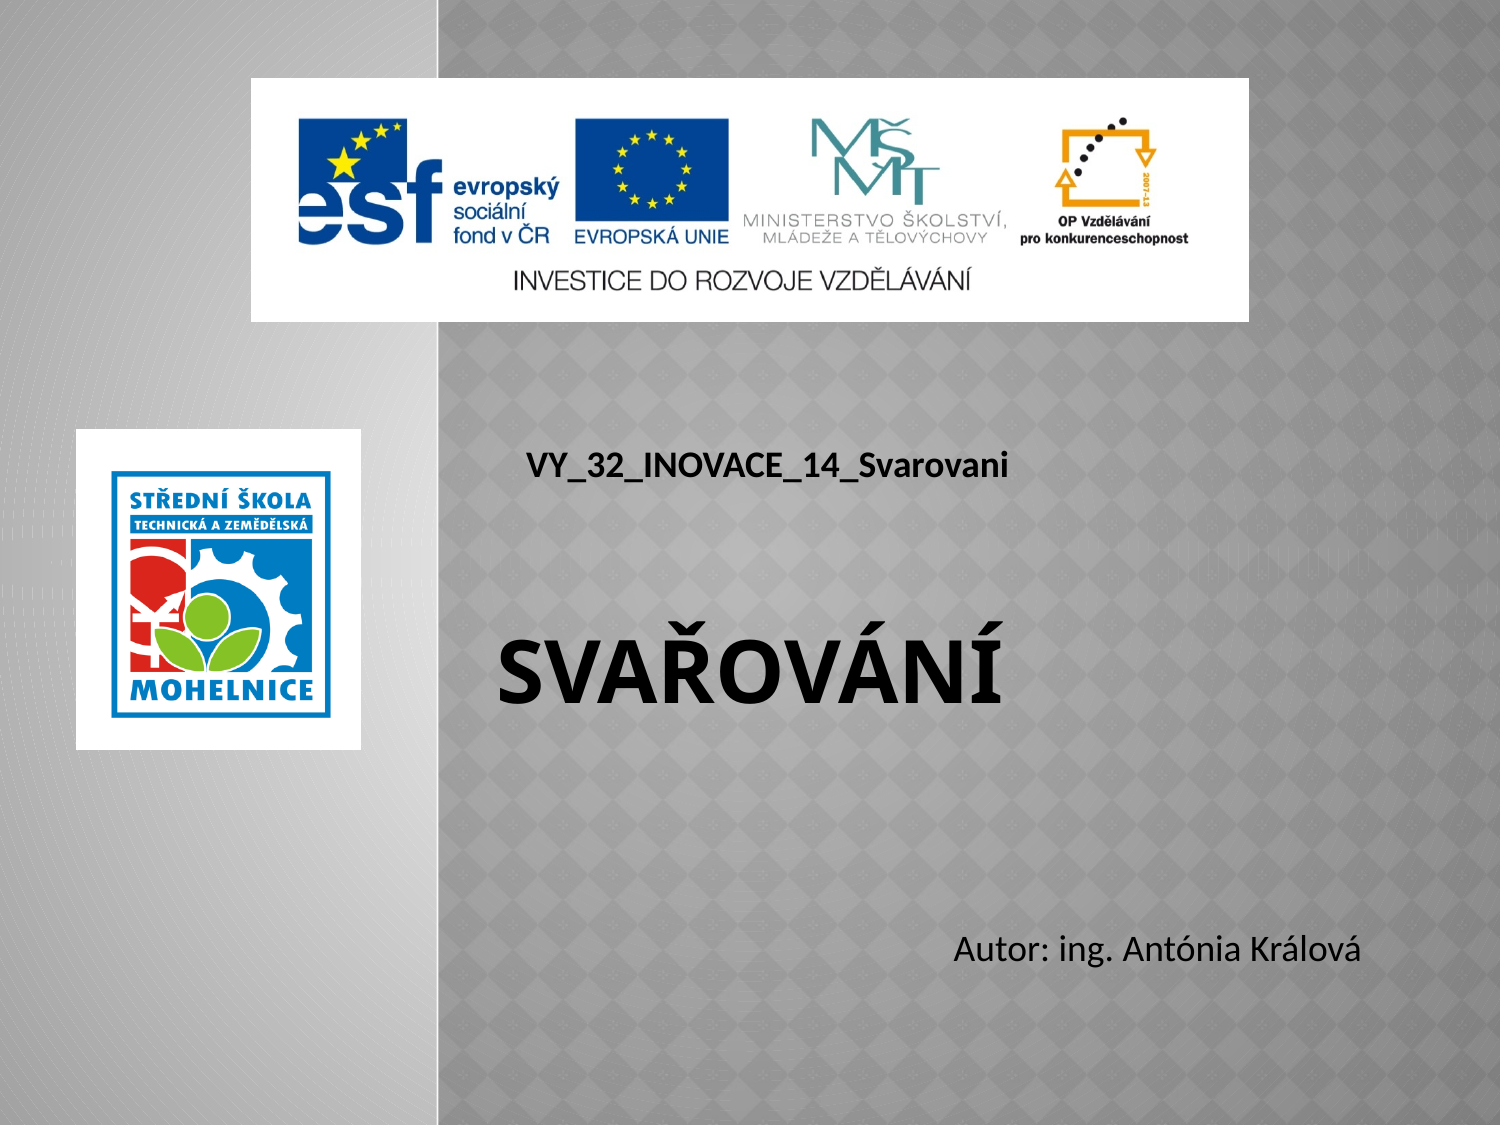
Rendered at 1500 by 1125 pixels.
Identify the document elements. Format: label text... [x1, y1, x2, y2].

text_box VY_32_INOVACE_14_Svarovani [365, 432, 1176, 493]
picture [250, 77, 1250, 322]
title Svařování [366, 503, 1388, 721]
text_box Autor: ing. Antónia Králová [939, 916, 1436, 977]
picture [76, 429, 361, 750]
